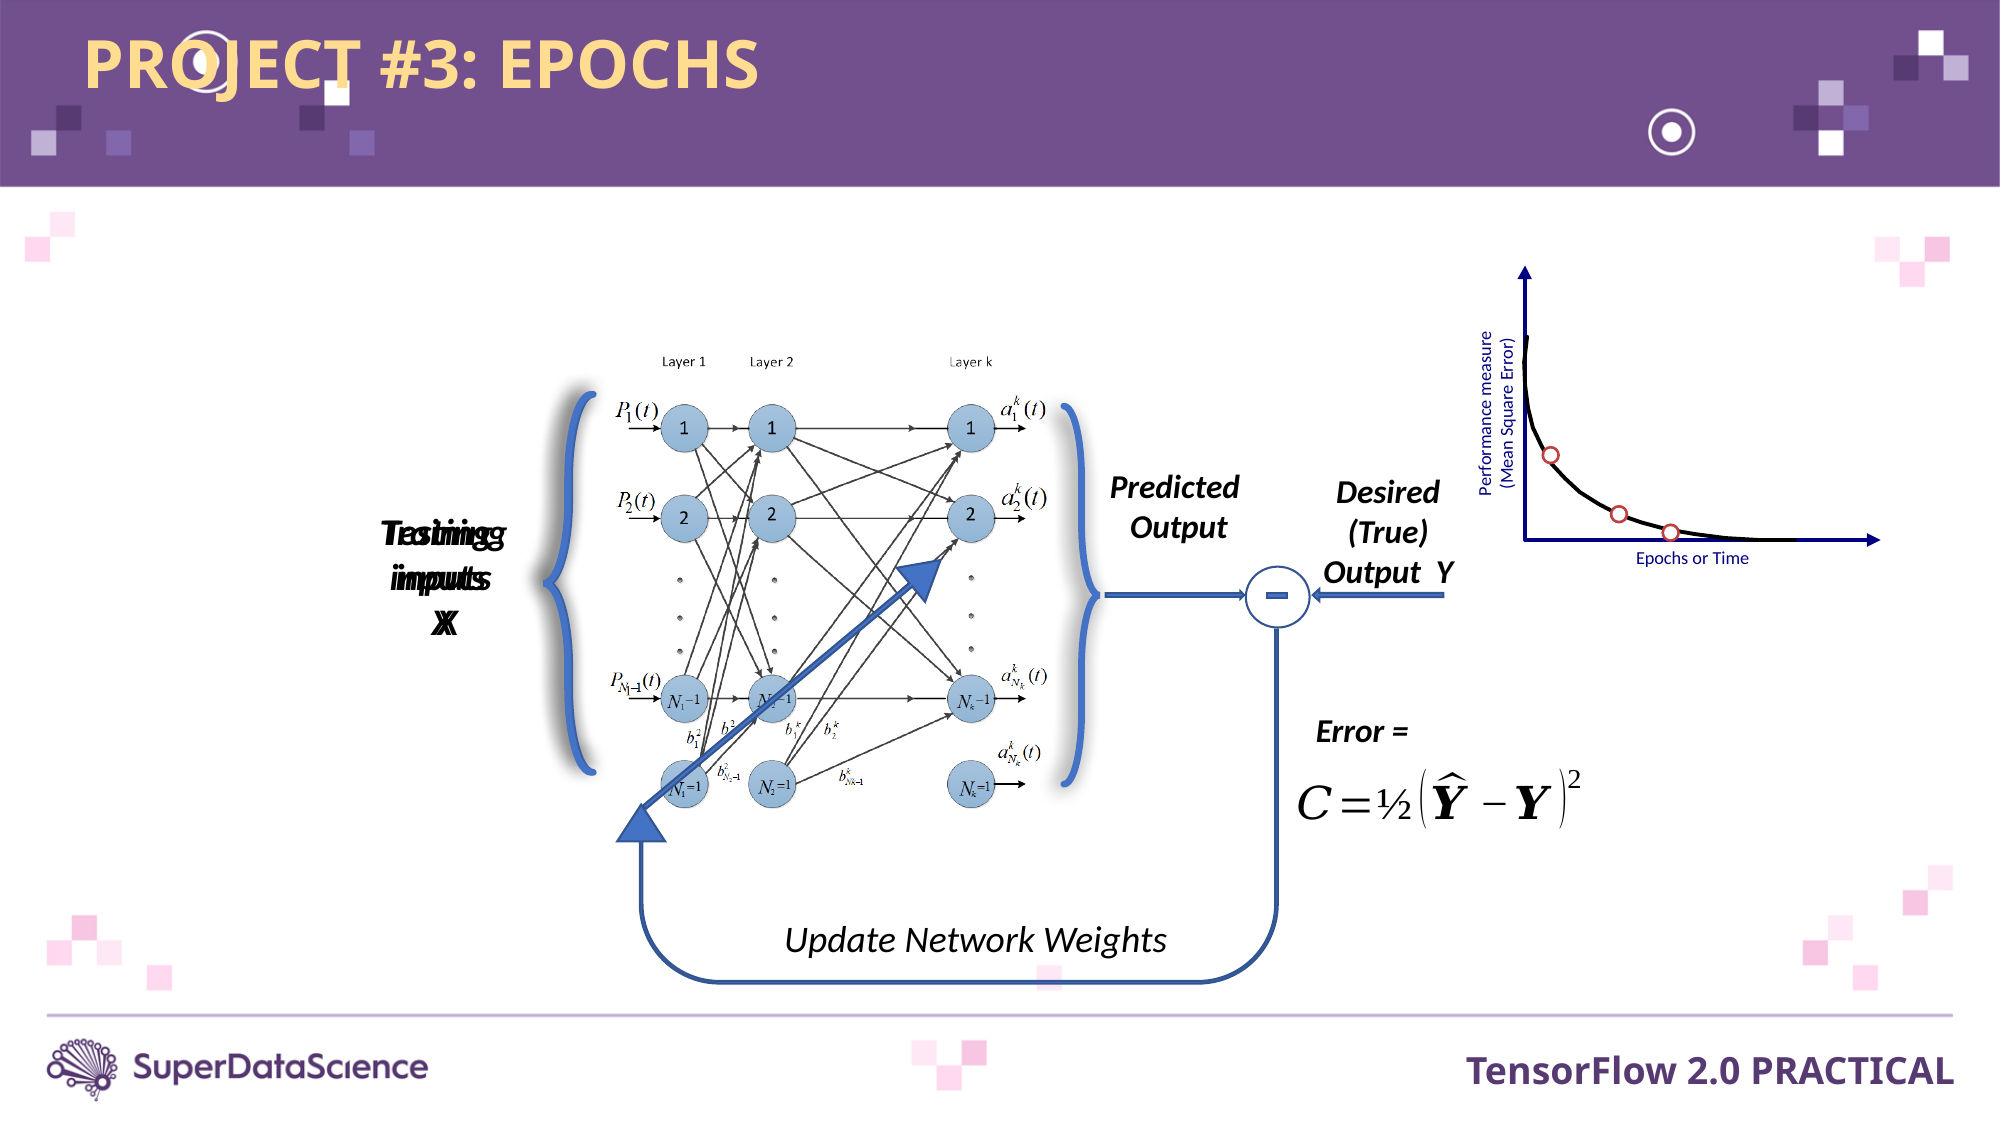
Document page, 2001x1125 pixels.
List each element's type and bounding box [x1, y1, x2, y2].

text_box [1245, 566, 1310, 628]
text_box [1063, 406, 1264, 785]
text_box [332, 394, 592, 773]
picture [0, 0, 2000, 1125]
